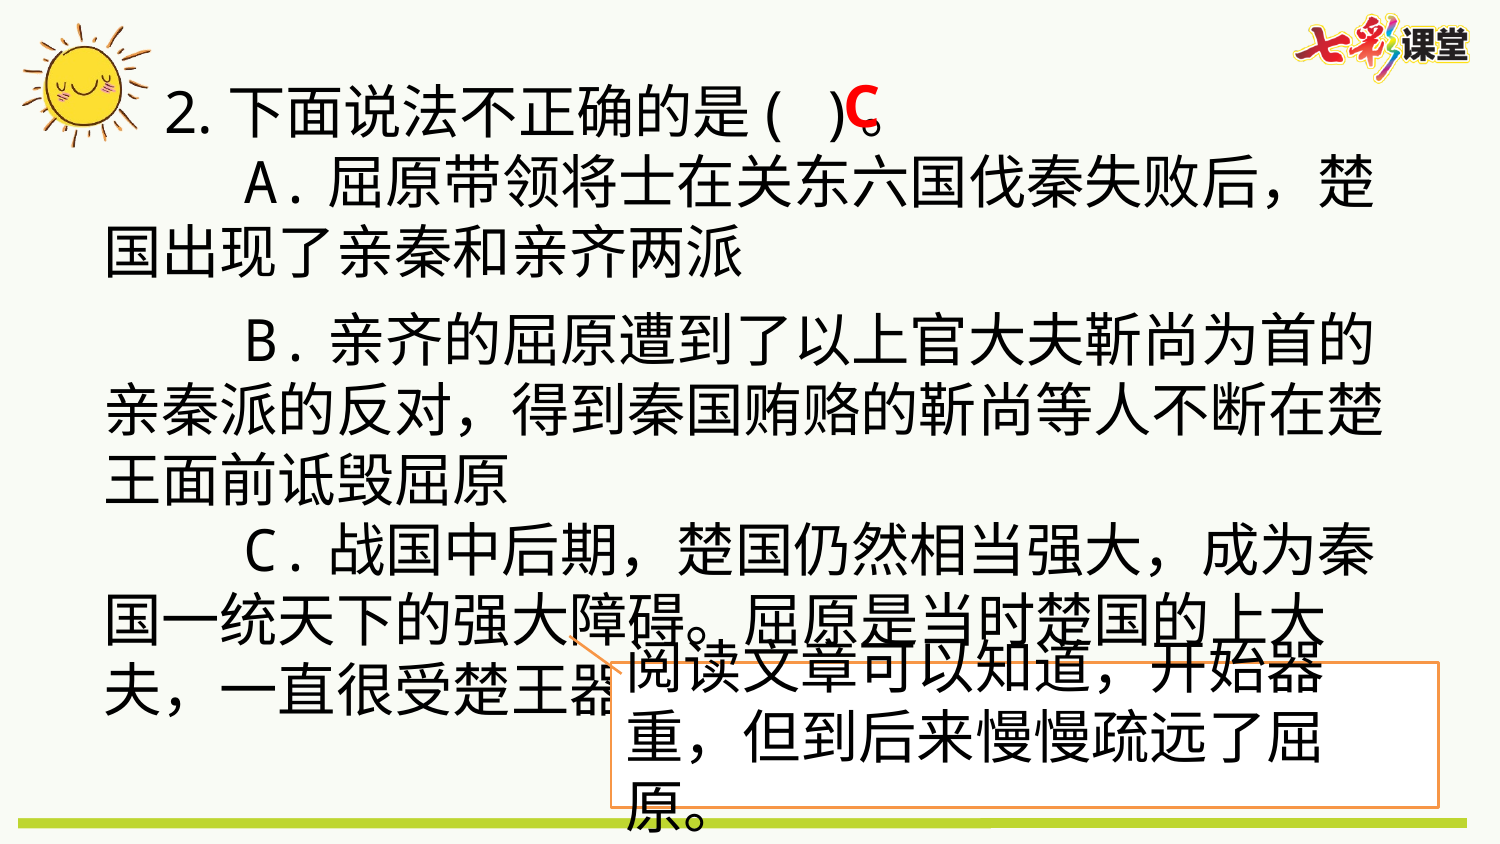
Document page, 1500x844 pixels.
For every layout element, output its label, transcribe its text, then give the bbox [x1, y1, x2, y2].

picture [1439, 9, 1472, 87]
text_box B.亲齐的屈原遭到了以上官大夫靳尚为首的亲秦派的反对，得到秦国贿赂的靳尚等人不断在楚王面前诋毁屈原 C.战国中后期，楚国仍然相当强大，成为秦国一统天下的强大障碍。屈原是当时楚国的上大夫，一直很受楚王器重。 [88, 295, 1424, 731]
picture [18, 771, 1467, 844]
text_box 2.下面说法不正确的是( )。 A.屈原带领将士在关东六国伐秦失败后，楚国出现了亲秦和亲齐两派 [88, 0, 1439, 293]
text_box 阅读文章可以知道，开始器重，但到后来慢慢疏远了屈原。 [568, 634, 1440, 809]
text_box C [829, 61, 896, 147]
picture [0, 0, 88, 172]
